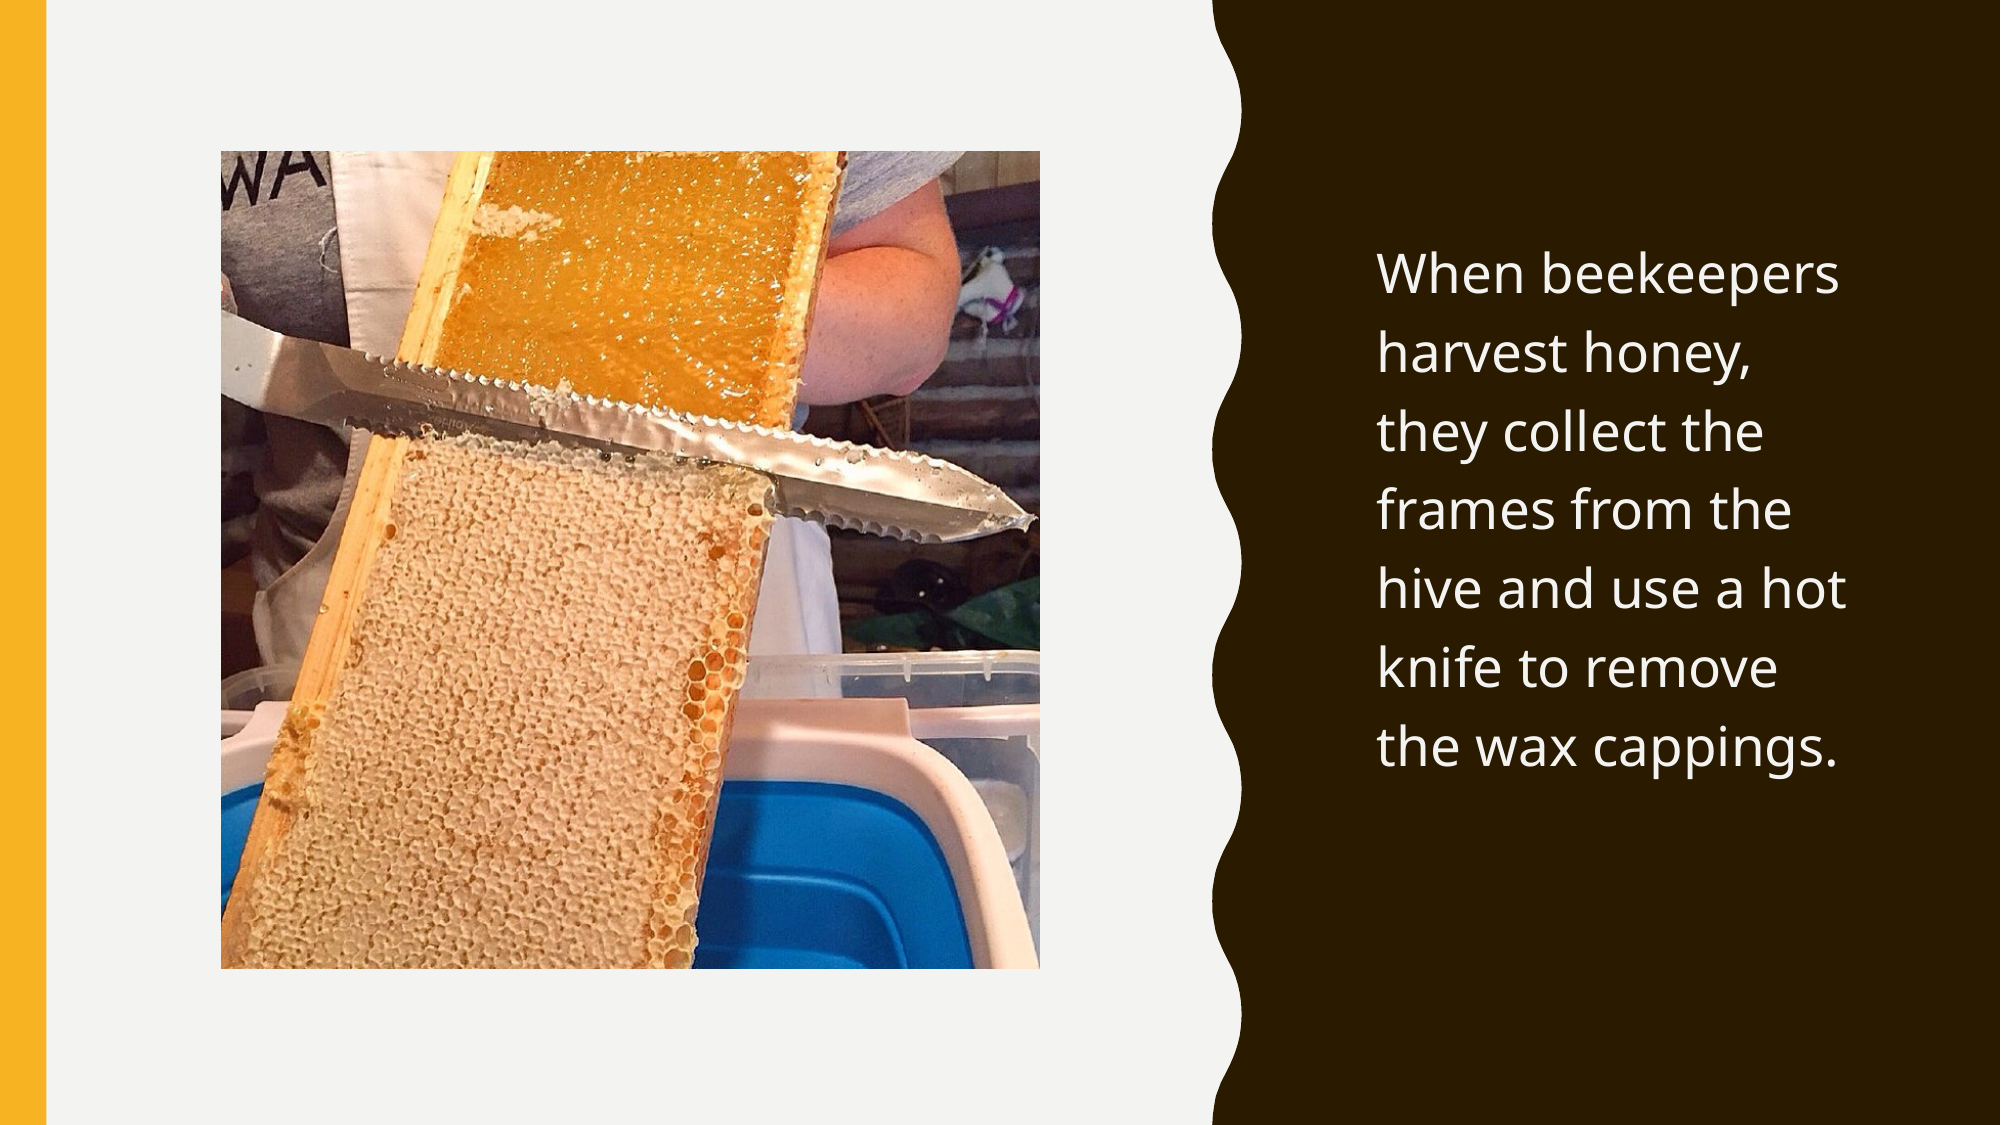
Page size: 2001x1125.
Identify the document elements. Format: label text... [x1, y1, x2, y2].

list When beekeepers harvest honey, they collect the frames from the hive and use a hot knife to remove the wax cappings. [1361, 218, 1869, 902]
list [221, 151, 1040, 969]
